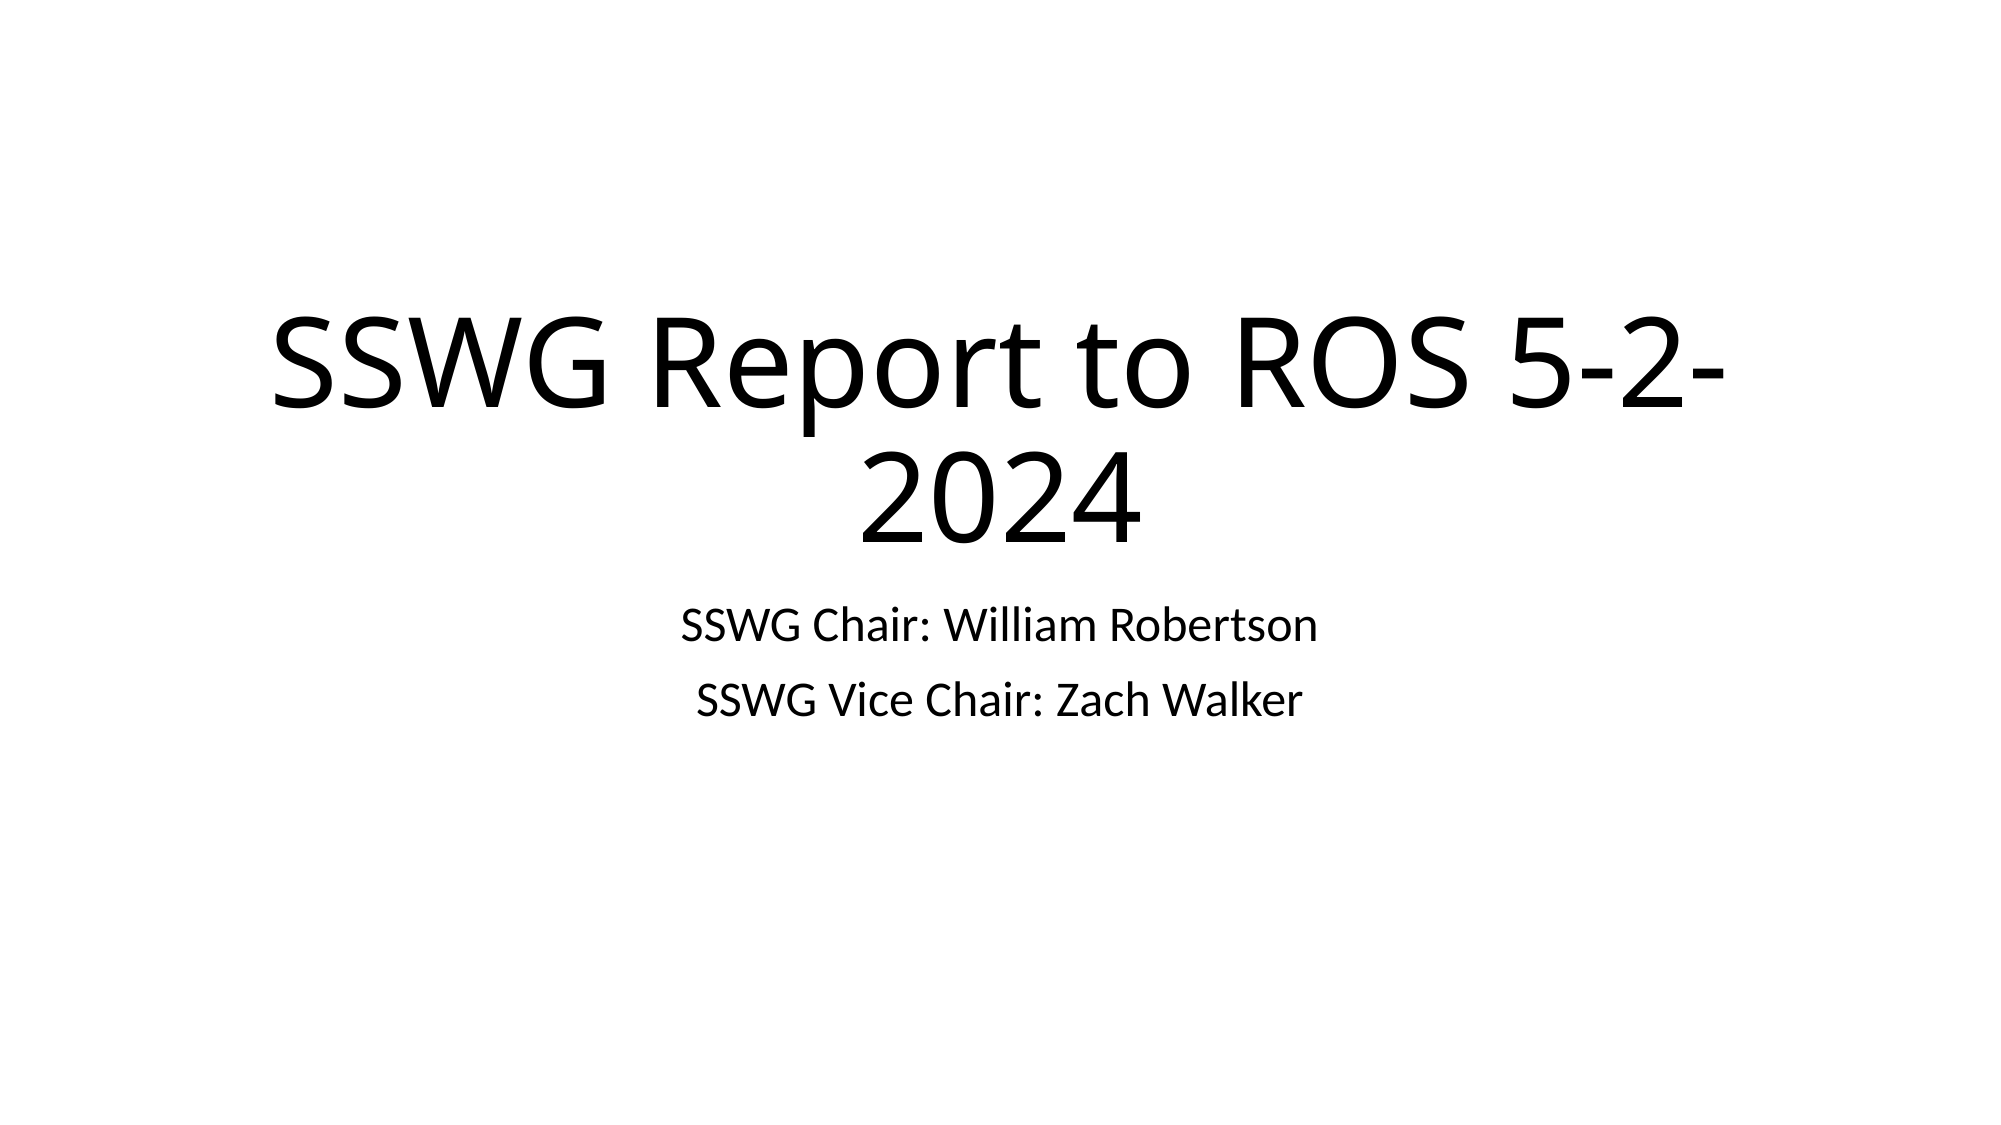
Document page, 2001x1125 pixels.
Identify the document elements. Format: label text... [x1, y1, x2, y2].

subtitle SSWG Chair: William Robertson SSWG Vice Chair: Zach Walker [249, 590, 1750, 863]
title SSWG Report to ROS 5-2-2024 [204, 185, 1796, 578]
